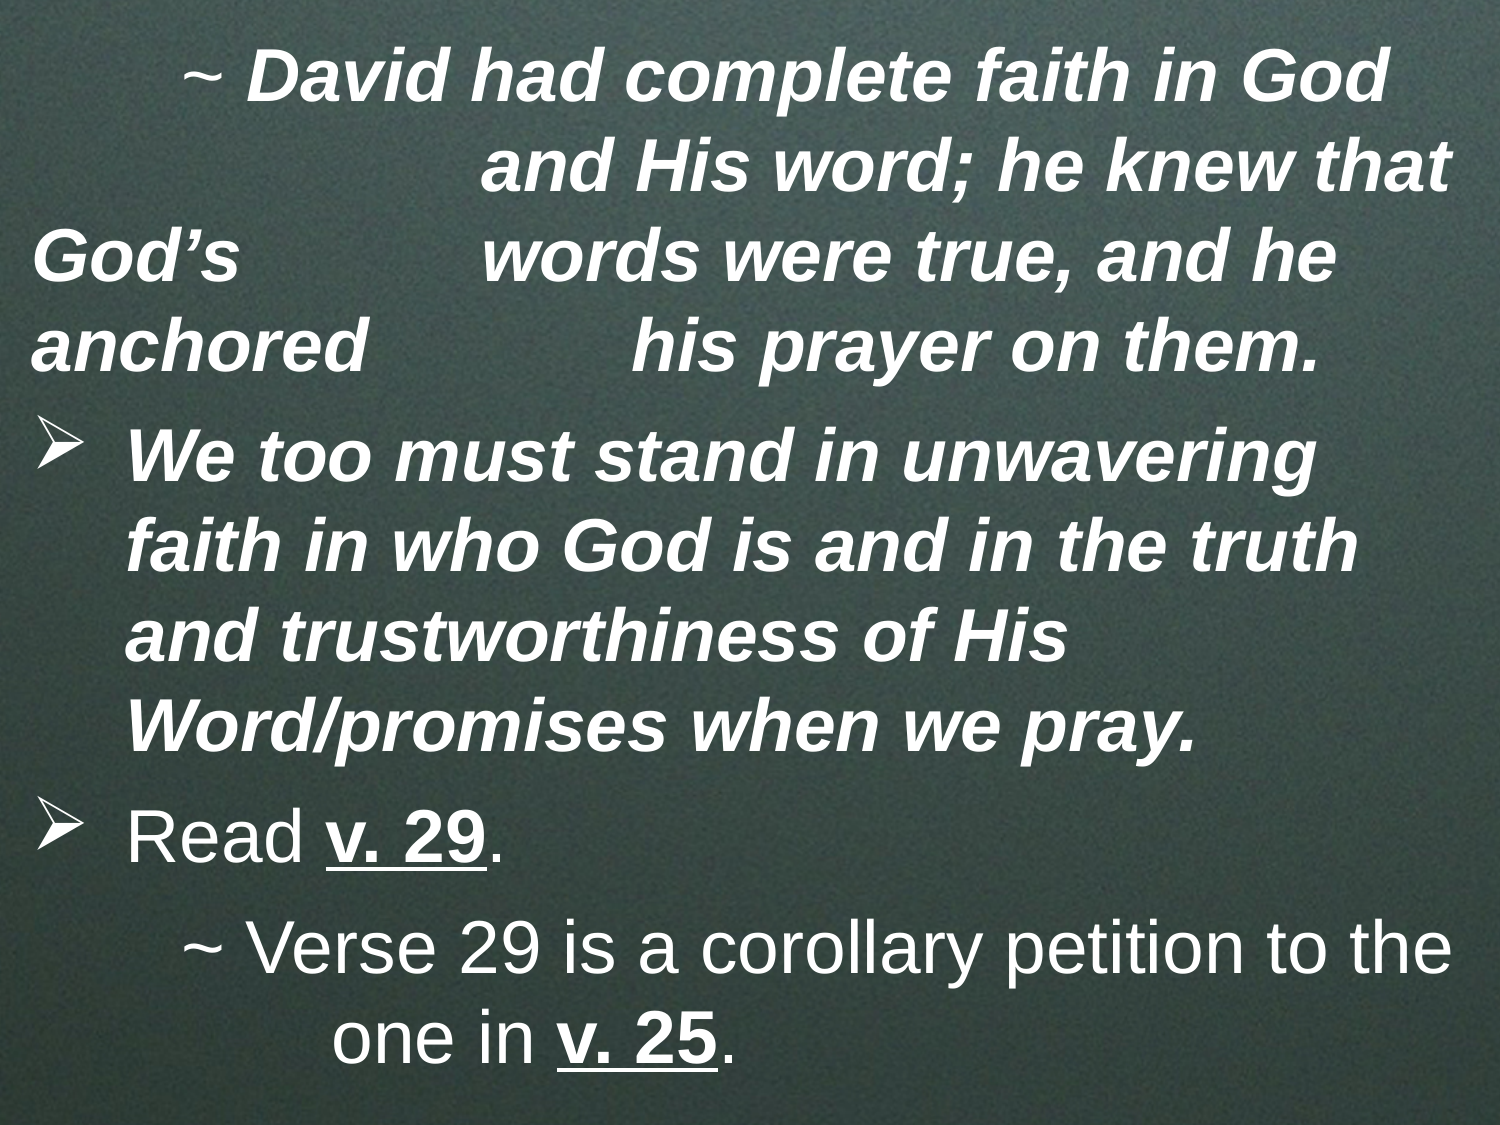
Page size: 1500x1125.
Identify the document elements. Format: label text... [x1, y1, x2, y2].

picture [0, 0, 1500, 1125]
subtitle ~ David had complete faith in God and His word; he knew that God’s words were true, and he anchored his prayer on them. We too must stand in unwavering faith in who God is and in the truth and trustworthiness of His Word/promises when we pray. Read v. 29. ~ Verse 29 is a corollary petition to the one in v. 25. [16, 18, 1482, 1110]
